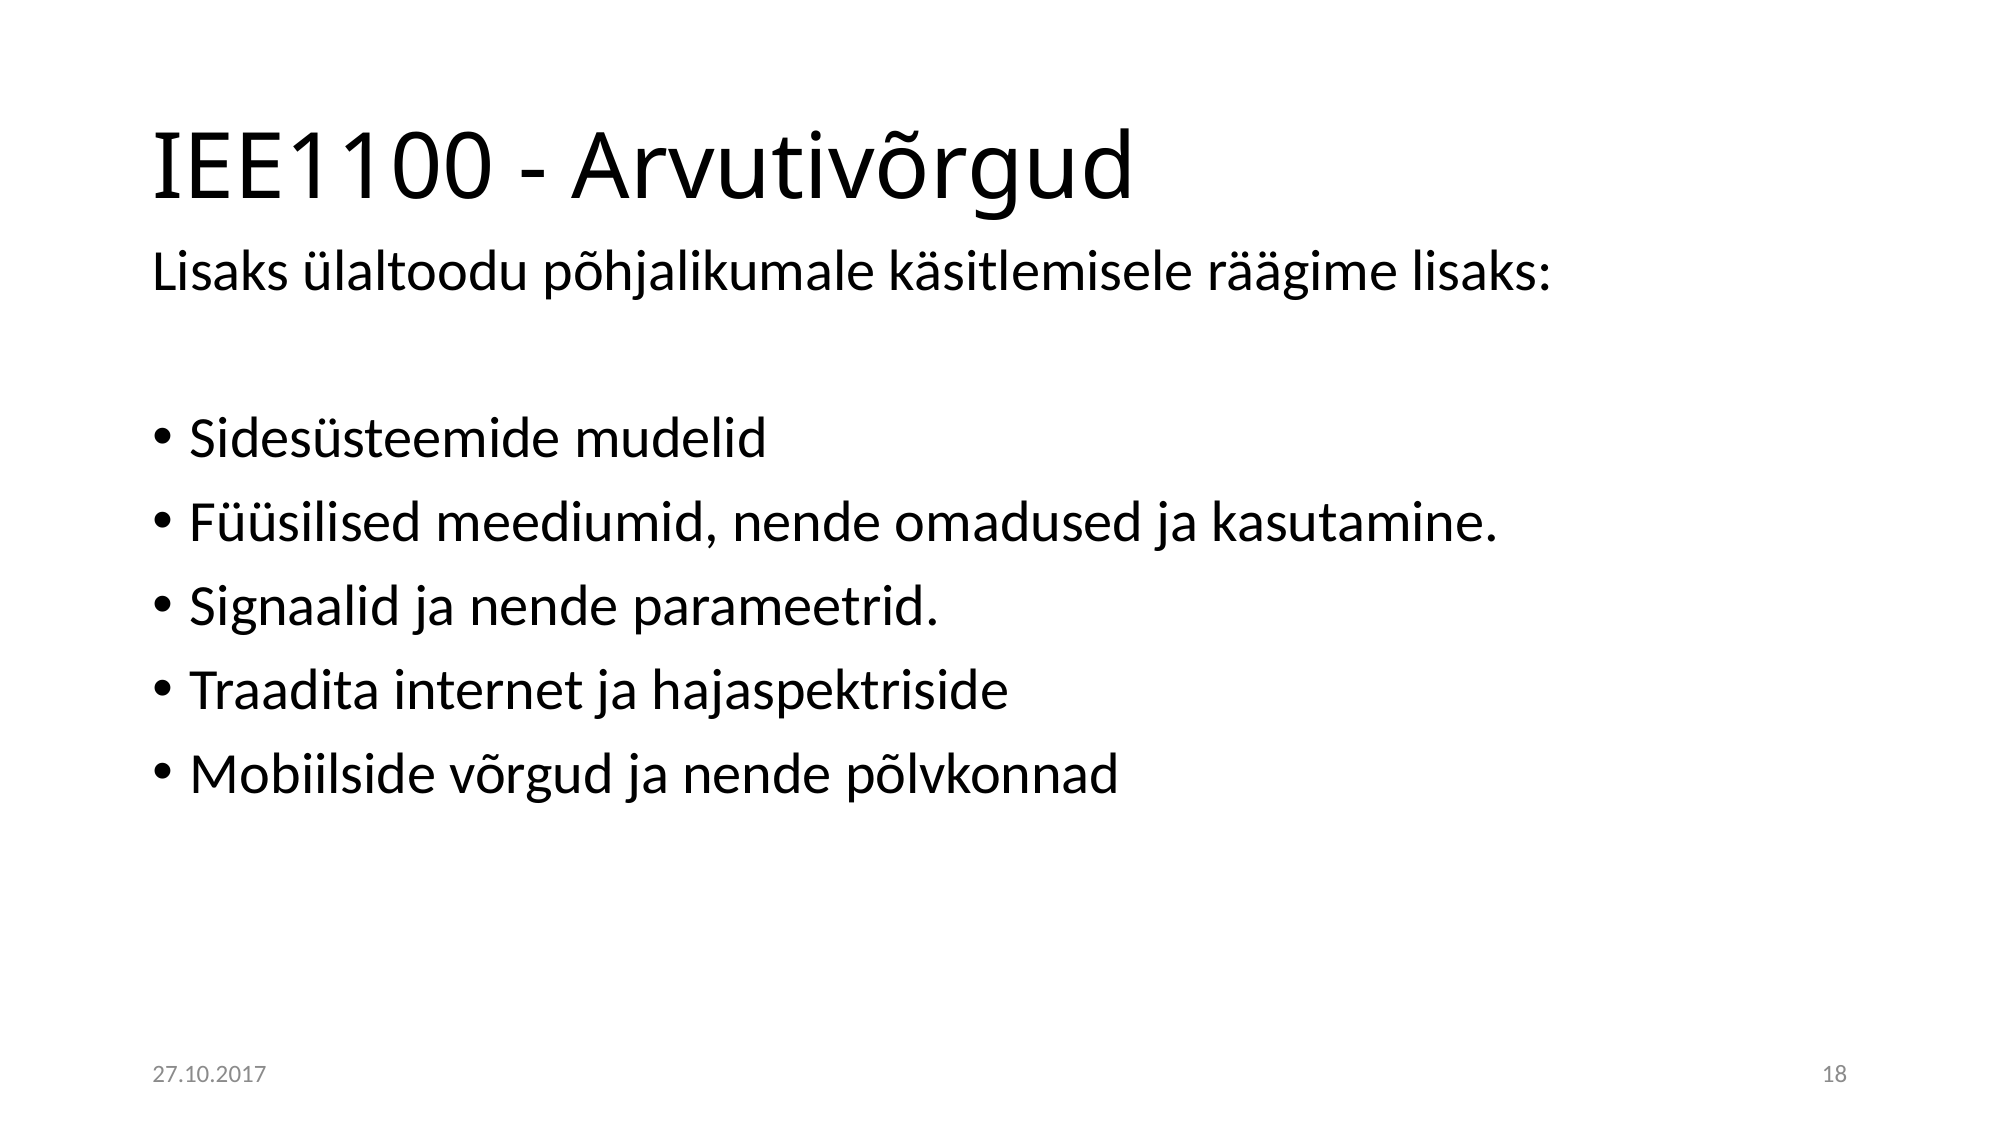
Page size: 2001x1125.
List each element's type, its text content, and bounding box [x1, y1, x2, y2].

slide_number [137, 1042, 588, 1103]
slide_number 18 [1412, 1042, 1863, 1103]
list Lisaks ülaltoodu põhjalikumale käsitlemisele räägime lisaks: Sidesüsteemide mudelid Füüsilised meediumid, nende omadused ja kasutamine. Signaalid ja nende parameetrid. Traadita internet ja hajaspektriside Mobiilside võrgud ja nende põlvkonnad [137, 232, 1863, 1023]
title IEE1100 - Arvutivõrgud [137, 59, 1863, 232]
